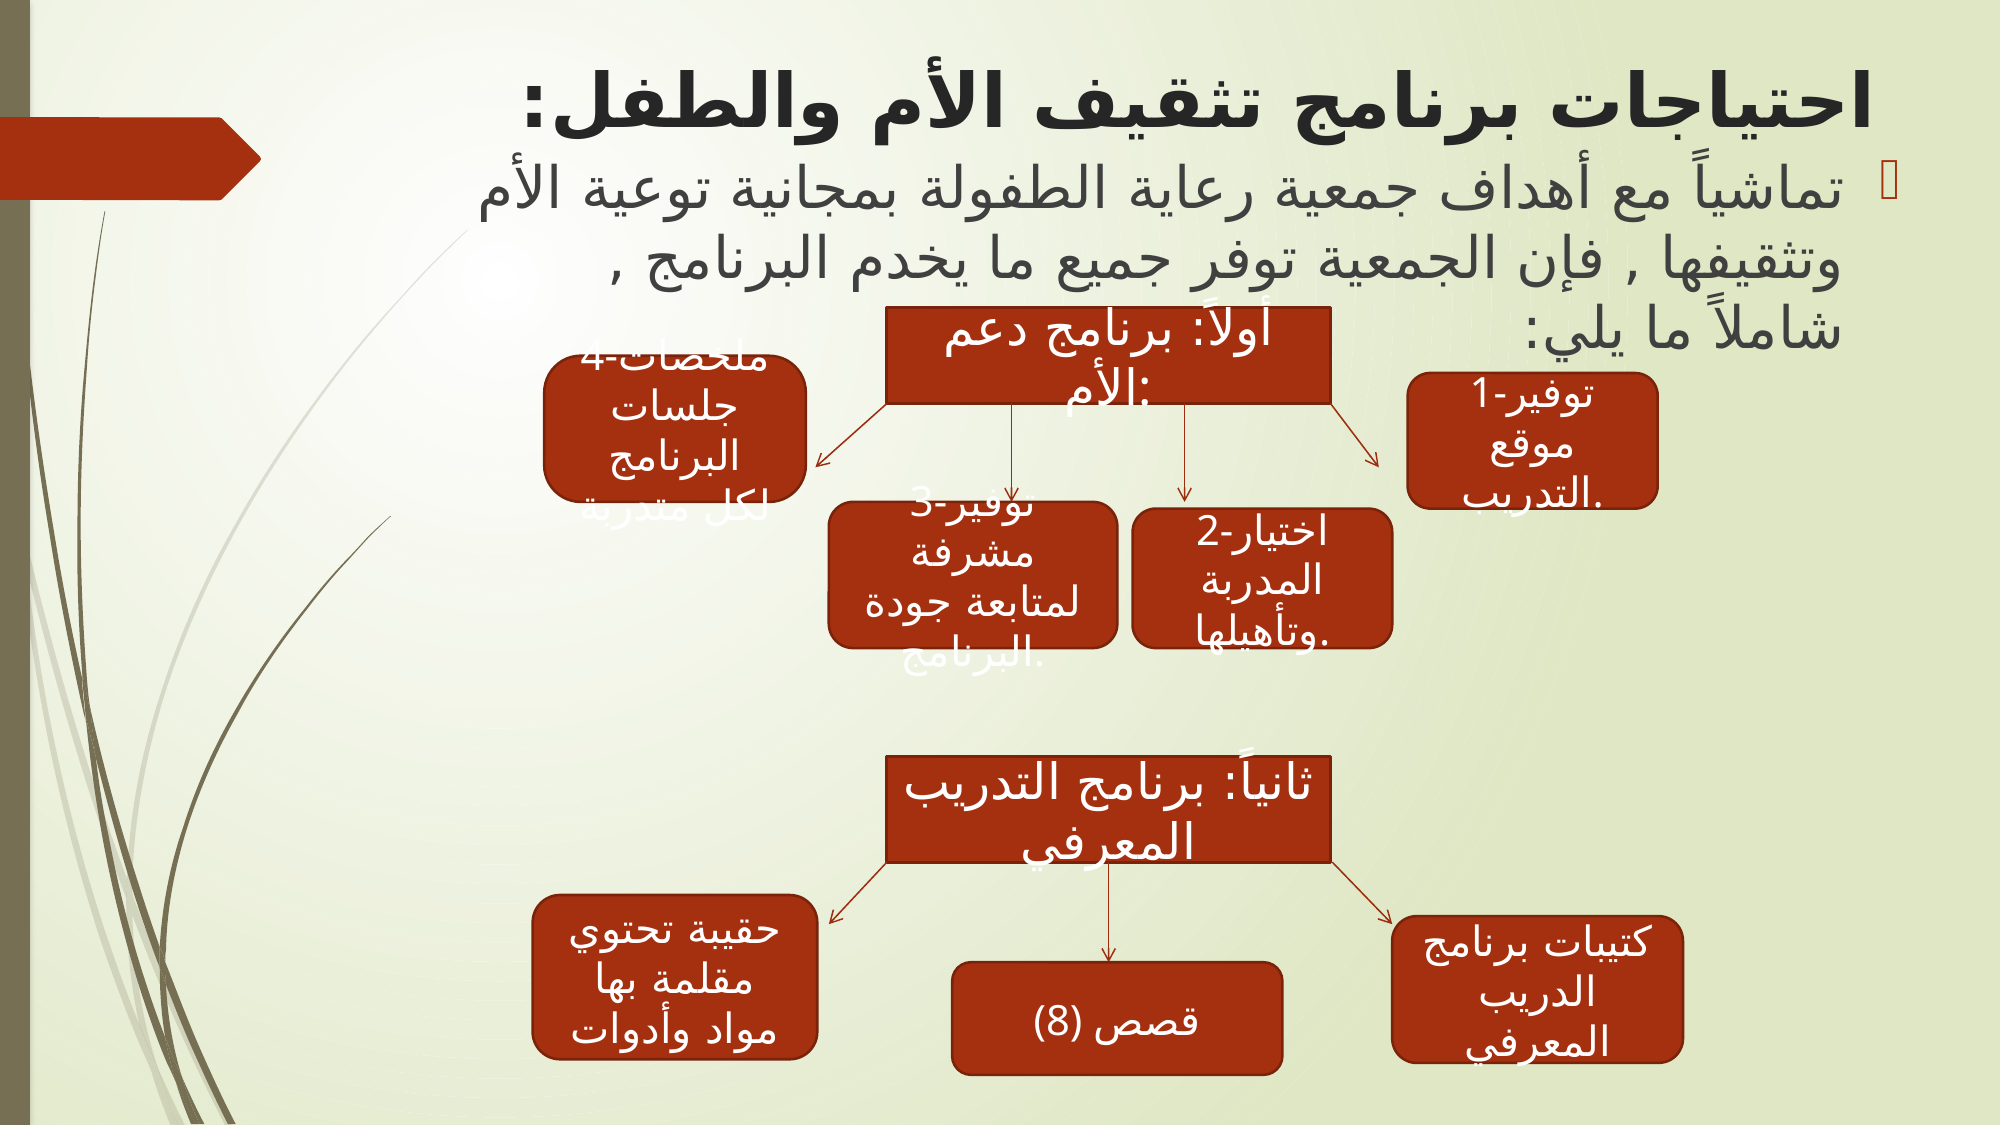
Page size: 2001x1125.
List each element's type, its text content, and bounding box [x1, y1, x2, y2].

text_box 1-توفير موقع التدريب. [1406, 371, 1659, 510]
text_box حقيبة تحتوي مقلمة بها مواد وأدوات [531, 893, 819, 1061]
text_box كتيبات برنامج الدريب المعرفي [1390, 914, 1685, 1065]
text_box (8) قصص [950, 960, 1284, 1077]
text_box 3-توفير مشرفة لمتابعة جودة البرنامج. [827, 500, 1119, 650]
text_box 2-اختيار المدربة وتأهيلها. [1131, 507, 1394, 650]
text_box 4-ملخصات جلسات البرنامج لكل متدربة [542, 354, 808, 504]
list تماشياً مع أهداف جمعية رعاية الطفولة بمجانية توعية الأم وتثقيفها , فإن الجمعية توفر جميع ما يخدم البرنامج , شاملاً ما يلي: [453, 143, 1916, 1110]
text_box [815, 403, 887, 468]
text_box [1330, 403, 1379, 468]
text_box ثانياً: برنامج التدريب المعرفي [885, 755, 1332, 864]
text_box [828, 862, 887, 925]
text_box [1332, 862, 1393, 925]
title احتياجات برنامج تثقيف الأم والطفل: [429, 44, 1892, 166]
text_box أولاً: برنامج دعم الأم: [885, 306, 1332, 405]
